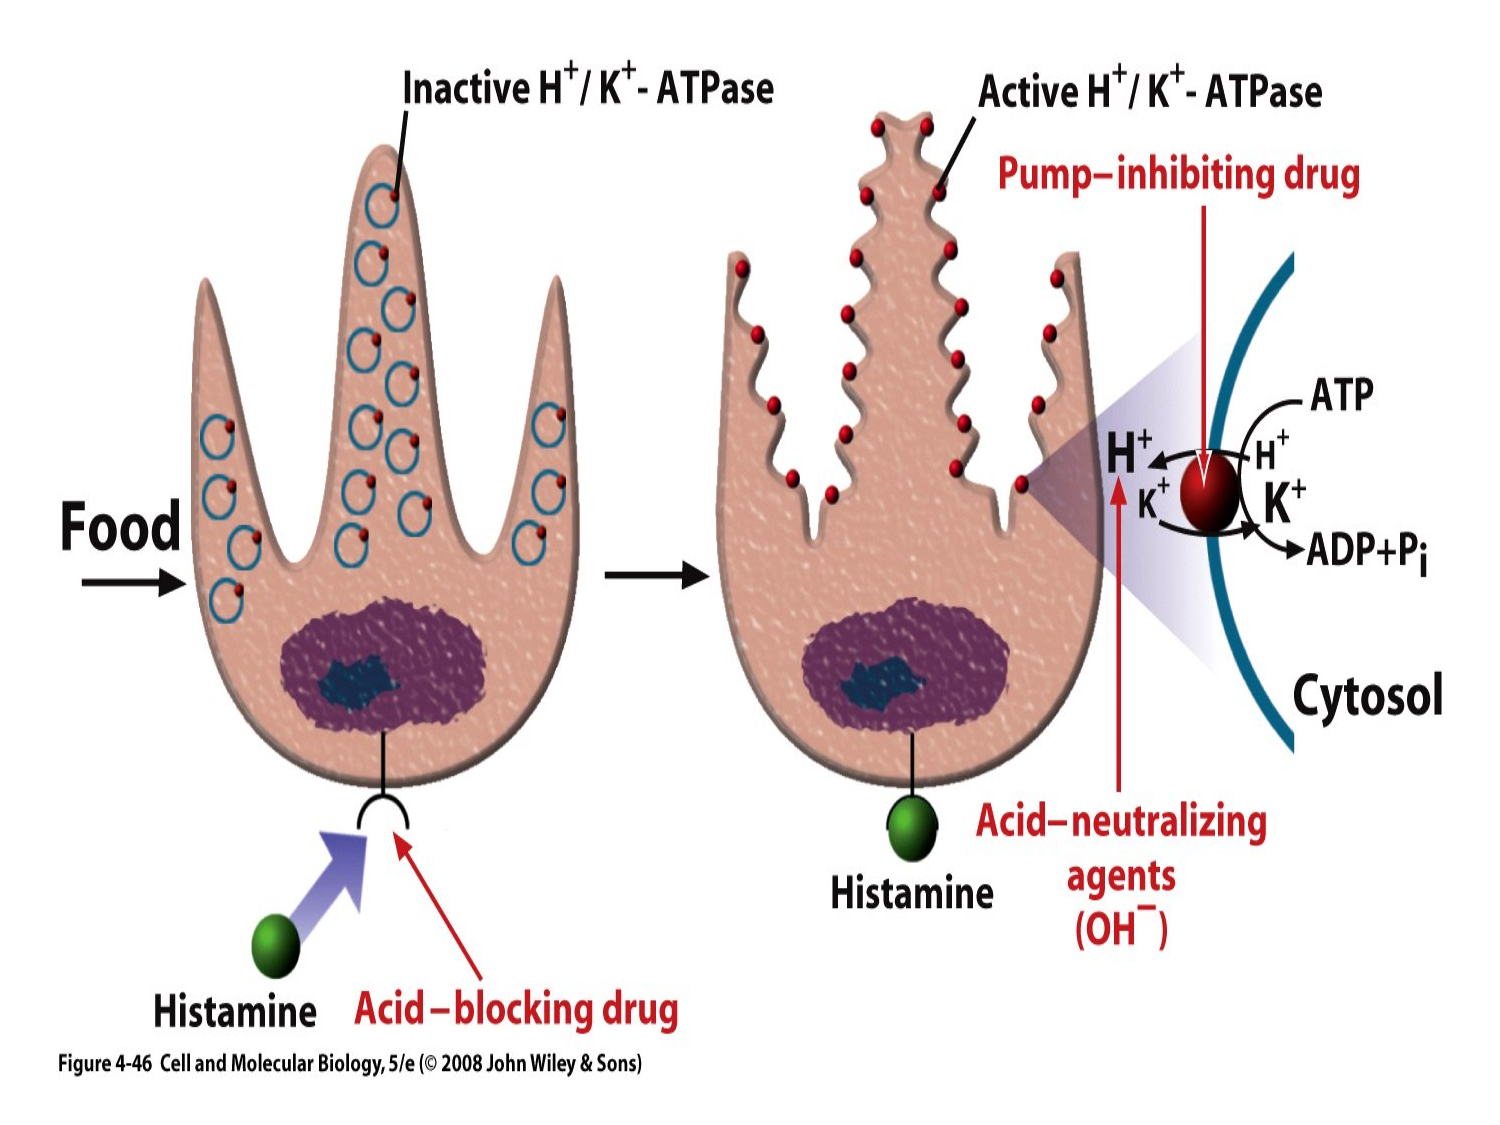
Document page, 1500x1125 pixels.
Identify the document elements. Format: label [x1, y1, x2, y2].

picture [49, 43, 1451, 1082]
